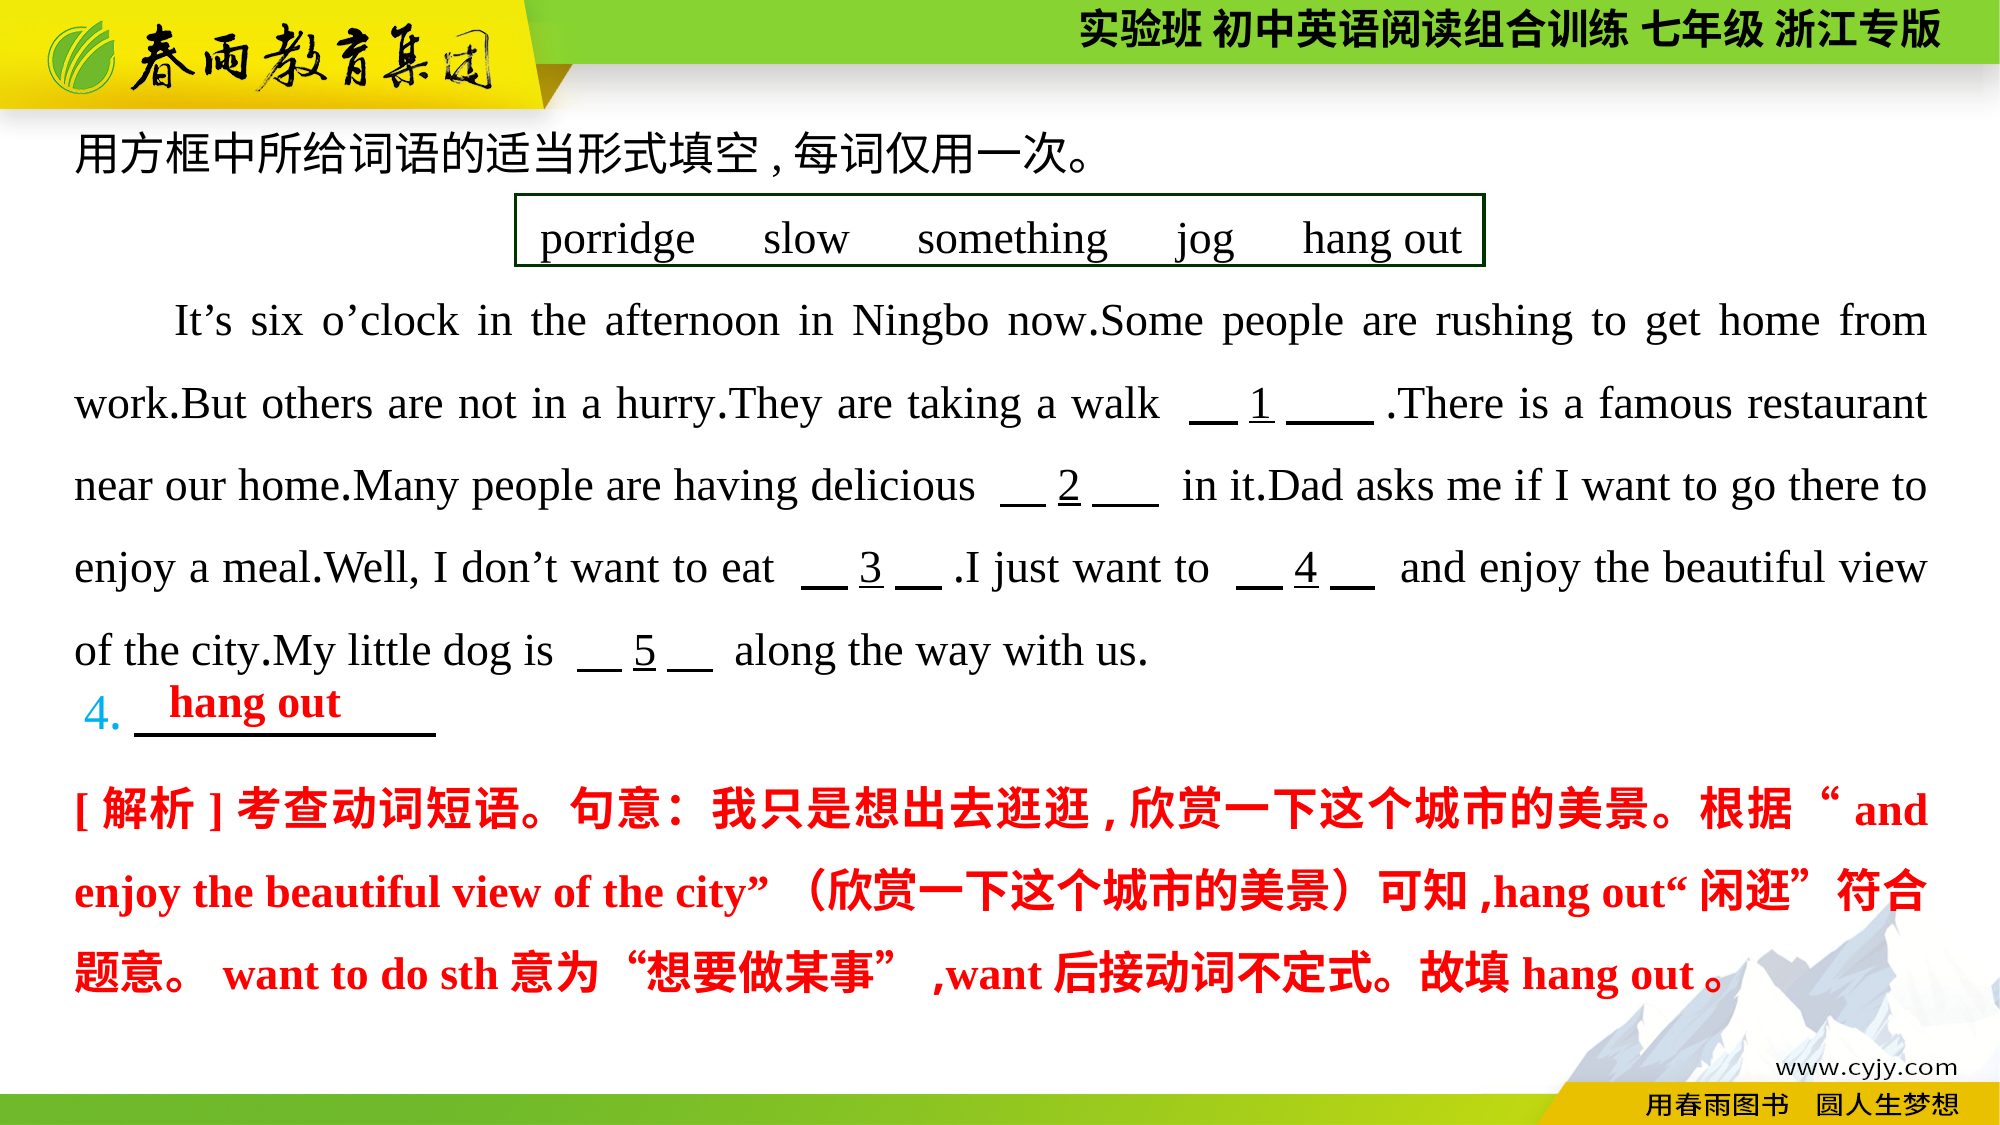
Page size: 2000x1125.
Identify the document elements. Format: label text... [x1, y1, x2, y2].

list 用方框中所给词语的适当形式填空,每词仅用一次。 porridge slow something jog hang out It’s six o’clock in the afternoon in Ningbo now.Some people are rushing to get home from work.But others are not in a hurry.They are taking a walk 1 .There is a famous restaurant near our home.Many people are having delicious 2 in it.Dad asks me if I want to go there to enjoy a meal.Well, I don’t want to eat 3 .I just want to 4 and enjoy the beautiful view of the city.My little dog is 5 along the way with us. [59, 90, 1944, 678]
text_box [解析]考查动词短语。句意：我只是想出去逛逛,欣赏一下这个城市的美景。根据“and enjoy the beautiful view of the city”（欣赏一下这个城市的美景）可知,hang out“闲逛”符合题意。want to do sth意为“想要做某事”,want后接动词不定式。故填hang out。 [59, 744, 1944, 1007]
text_box 4. [69, 671, 451, 744]
picture [0, 0, 2000, 1125]
text_box hang out [153, 664, 356, 734]
text_box [515, 194, 1485, 266]
